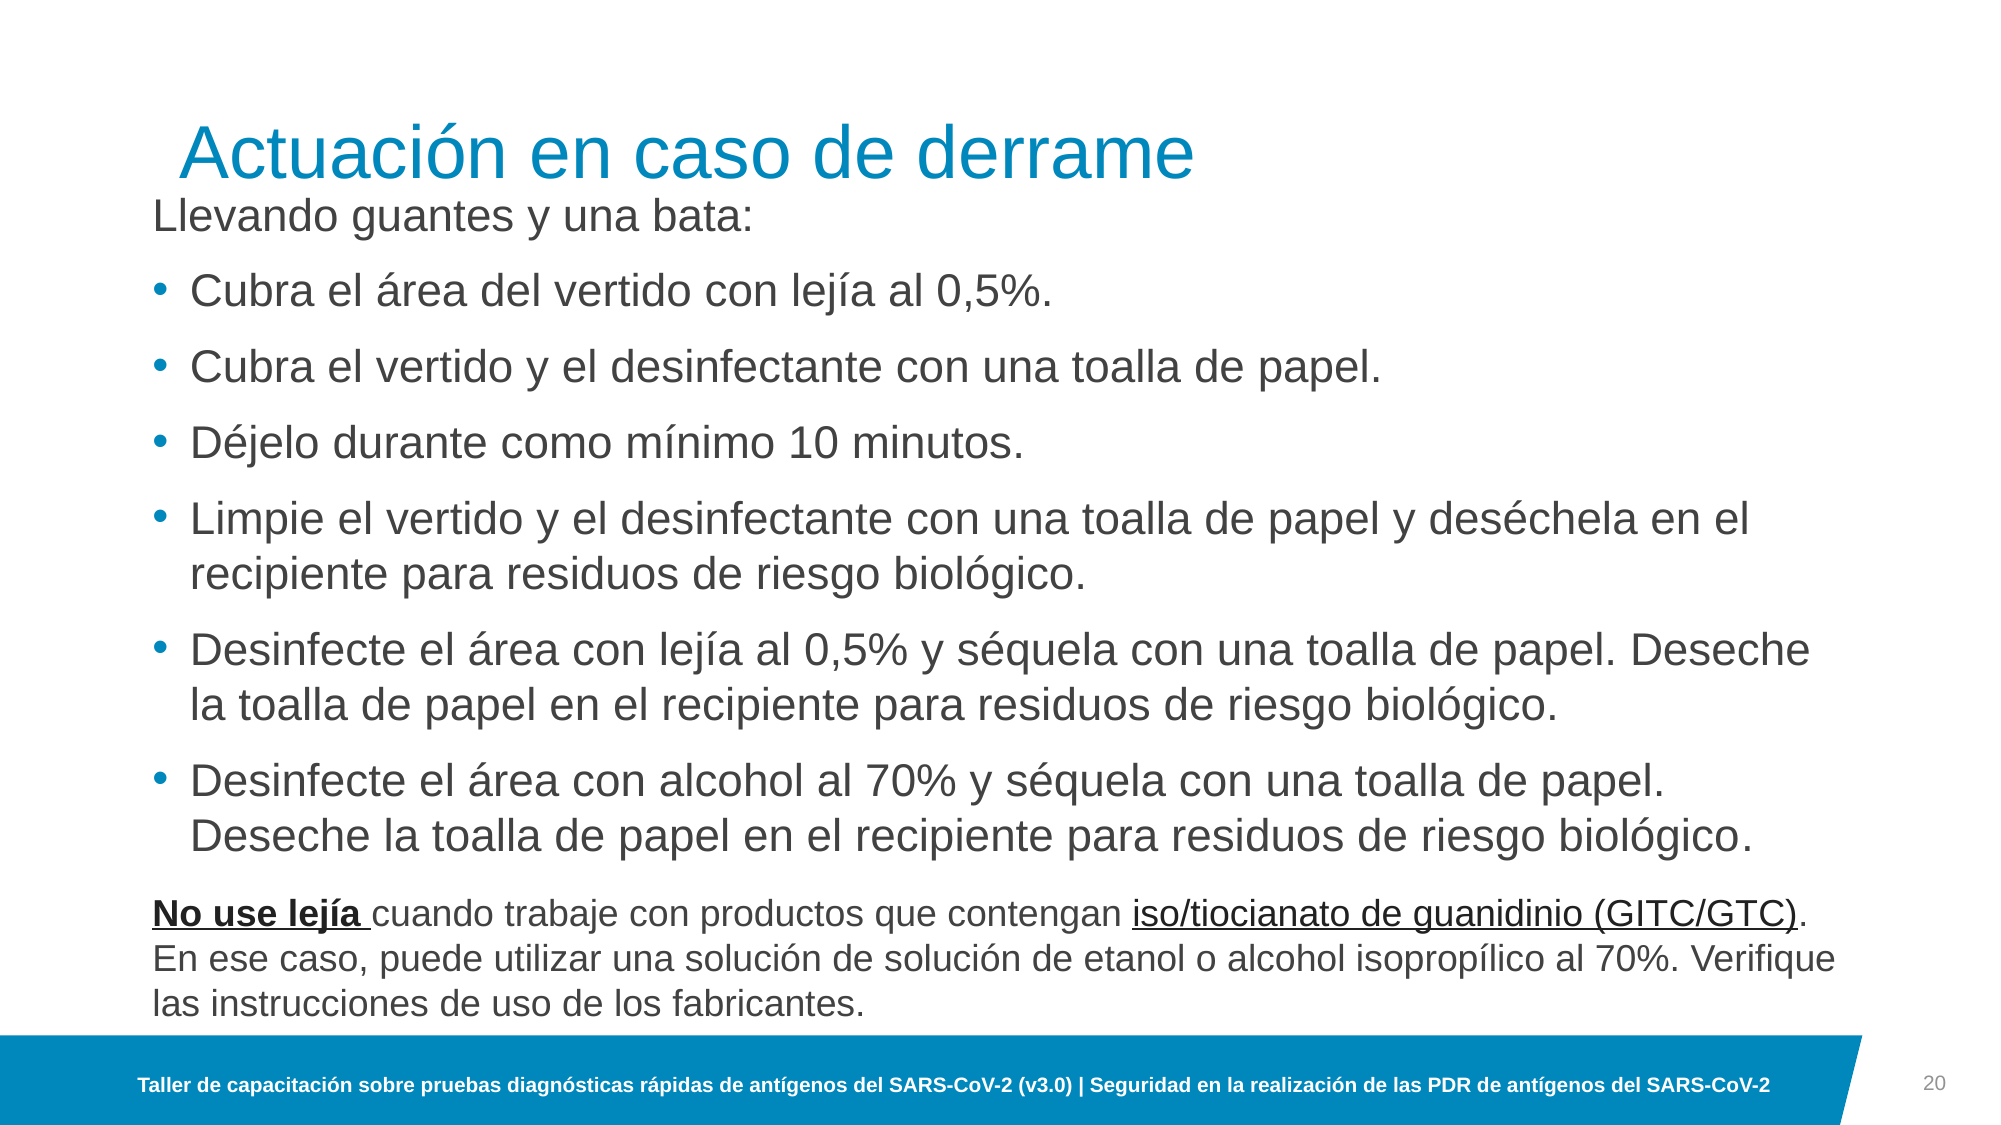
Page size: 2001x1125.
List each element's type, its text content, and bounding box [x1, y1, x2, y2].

slide_number 20 [1862, 1035, 1947, 1125]
footer Taller de capacitación sobre pruebas diagnósticas rápidas de antígenos del SARS-CoV-2 (v3.0) | Seguridad en la realización de las PDR de antígenos del SARS-CoV-2 [137, 1042, 1818, 1125]
text_box No use lejía cuando trabaje con productos que contengan iso/tiocianato de guanidinio (GITC/GTC). En ese caso, puede utilizar una solución de solución de etanol o alcohol isopropílico al 70%. Verifique las instrucciones de uso de los fabricantes. [137, 881, 1863, 1032]
list Llevando guantes y una bata: Cubra el área del vertido con lejía al 0,5%. Cubra el vertido y el desinfectante con una toalla de papel. Déjelo durante como mínimo 10 minutos. Limpie el vertido y el desinfectante con una toalla de papel y deséchela en el recipiente para residuos de riesgo biológico. Desinfecte el área con lejía al 0,5% y séquela con una toalla de papel. Deseche la toalla de papel en el recipiente para residuos de riesgo biológico. Desinfecte el área con alcohol al 70% y séquela con una toalla de papel. Deseche la toalla de papel en el recipiente para residuos de riesgo biológico. [137, 177, 1863, 881]
title Actuación en caso de derrame [179, 40, 1905, 196]
